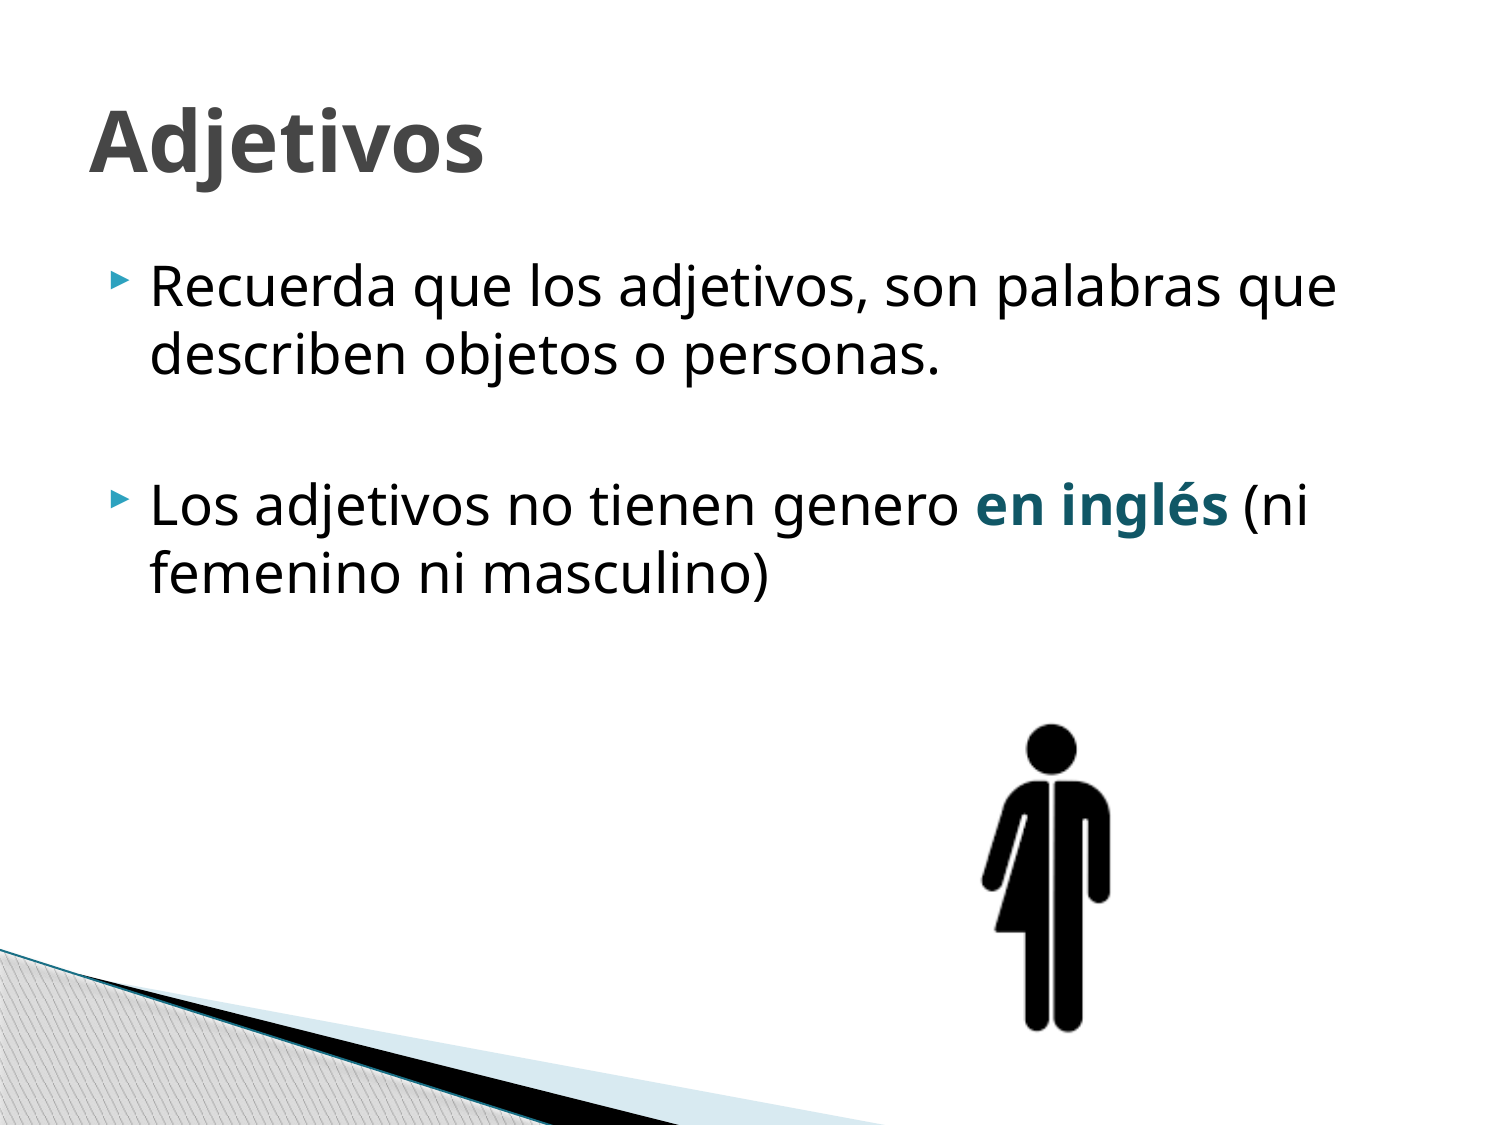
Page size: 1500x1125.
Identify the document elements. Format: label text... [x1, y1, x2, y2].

list Recuerda que los adjetivos, son palabras que describen objetos o personas. Los adjetivos no tienen genero en inglés (ni femenino ni masculino) [75, 243, 1425, 986]
picture [761, 713, 1345, 1048]
title Adjetivos [75, 45, 1425, 233]
